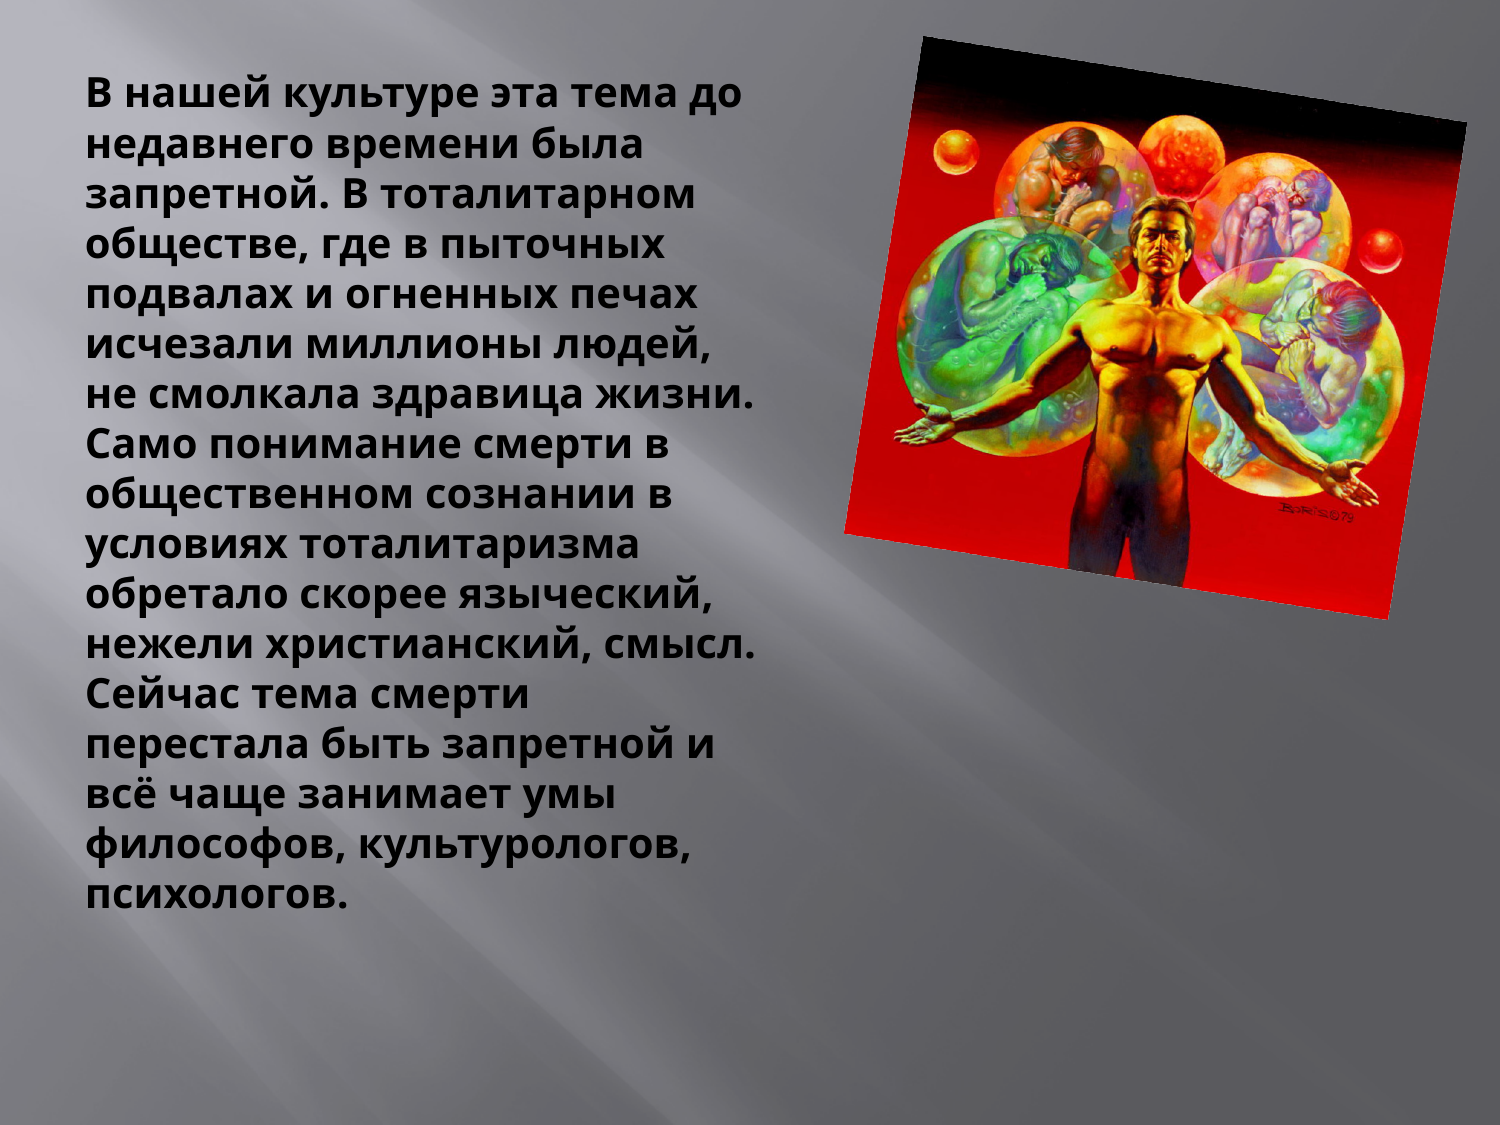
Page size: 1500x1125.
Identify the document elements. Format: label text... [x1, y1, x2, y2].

title В нашей культуре эта тема до недавнего времени была запретной. В тоталитарном обществе, где в пыточных подвалах и огненных печах исчезали миллионы людей, не смолкала здравица жизни. Само понимание смерти в общественном сознании в условиях тоталитаризма обретало скорее языческий, нежели христианский, смысл. Сейчас тема смерти перестала быть запретной и всё чаще занимает умы философов, культурологов, психологов. [70, 0, 781, 1033]
picture [845, 36, 1467, 619]
